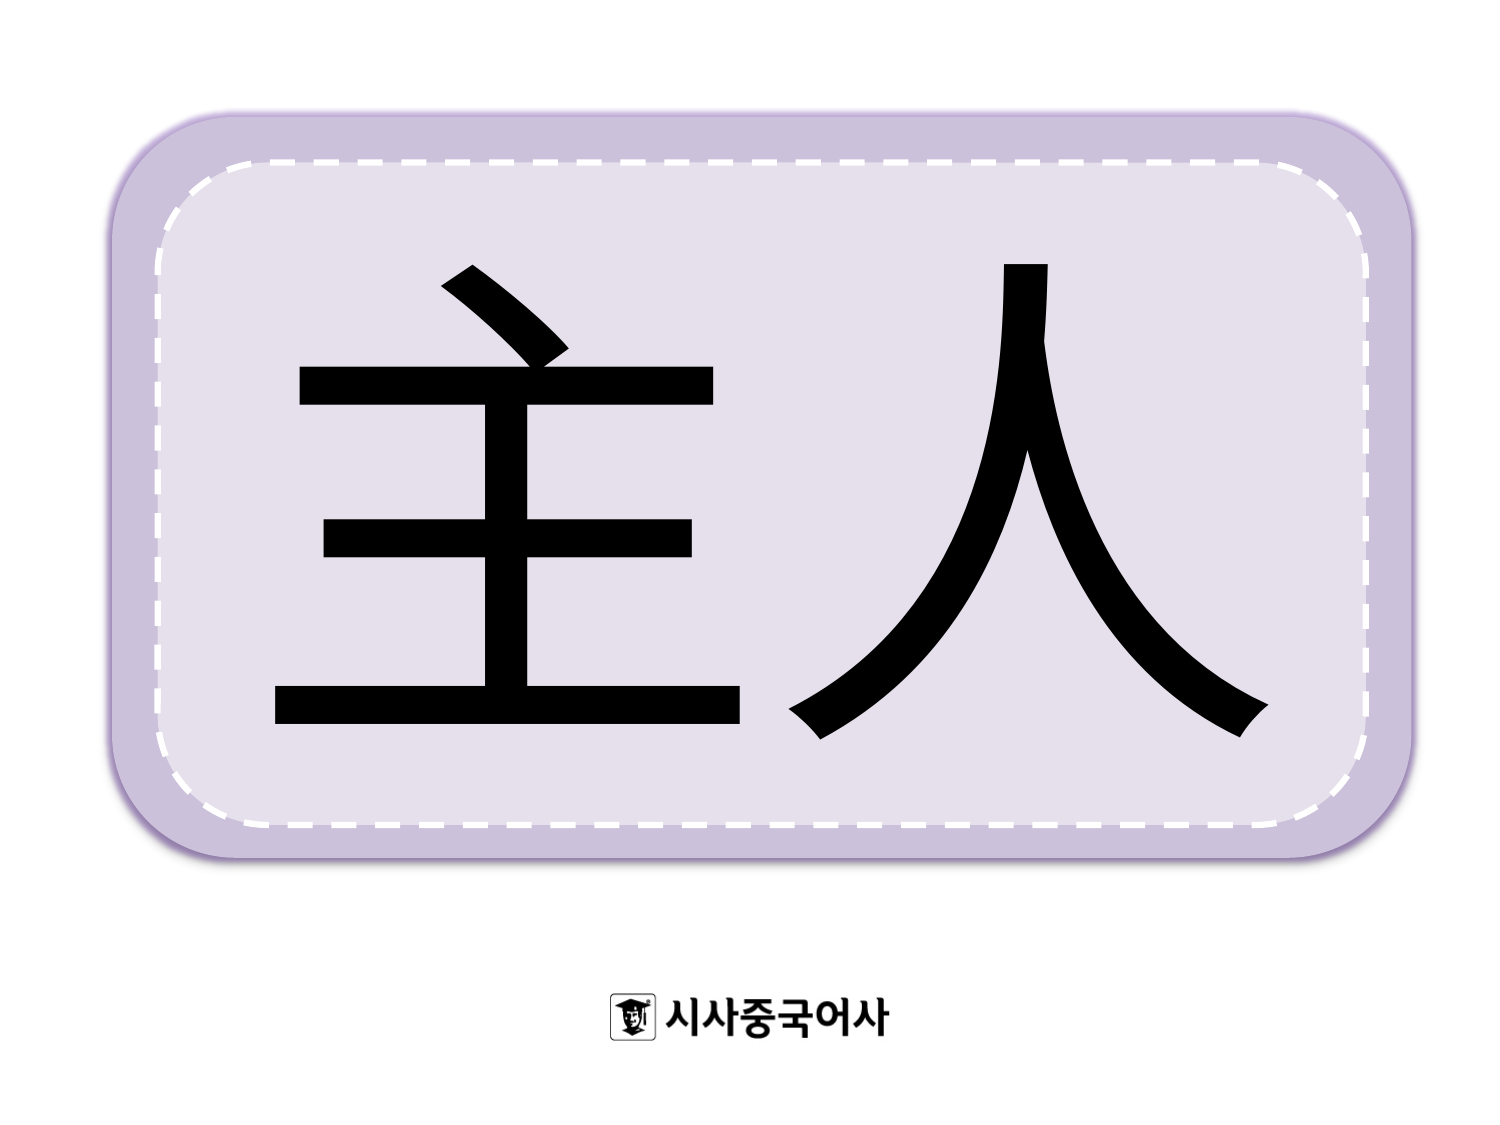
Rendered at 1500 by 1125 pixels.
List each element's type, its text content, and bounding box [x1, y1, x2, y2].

text_box 主人 [162, 160, 1371, 824]
picture [602, 987, 898, 1047]
